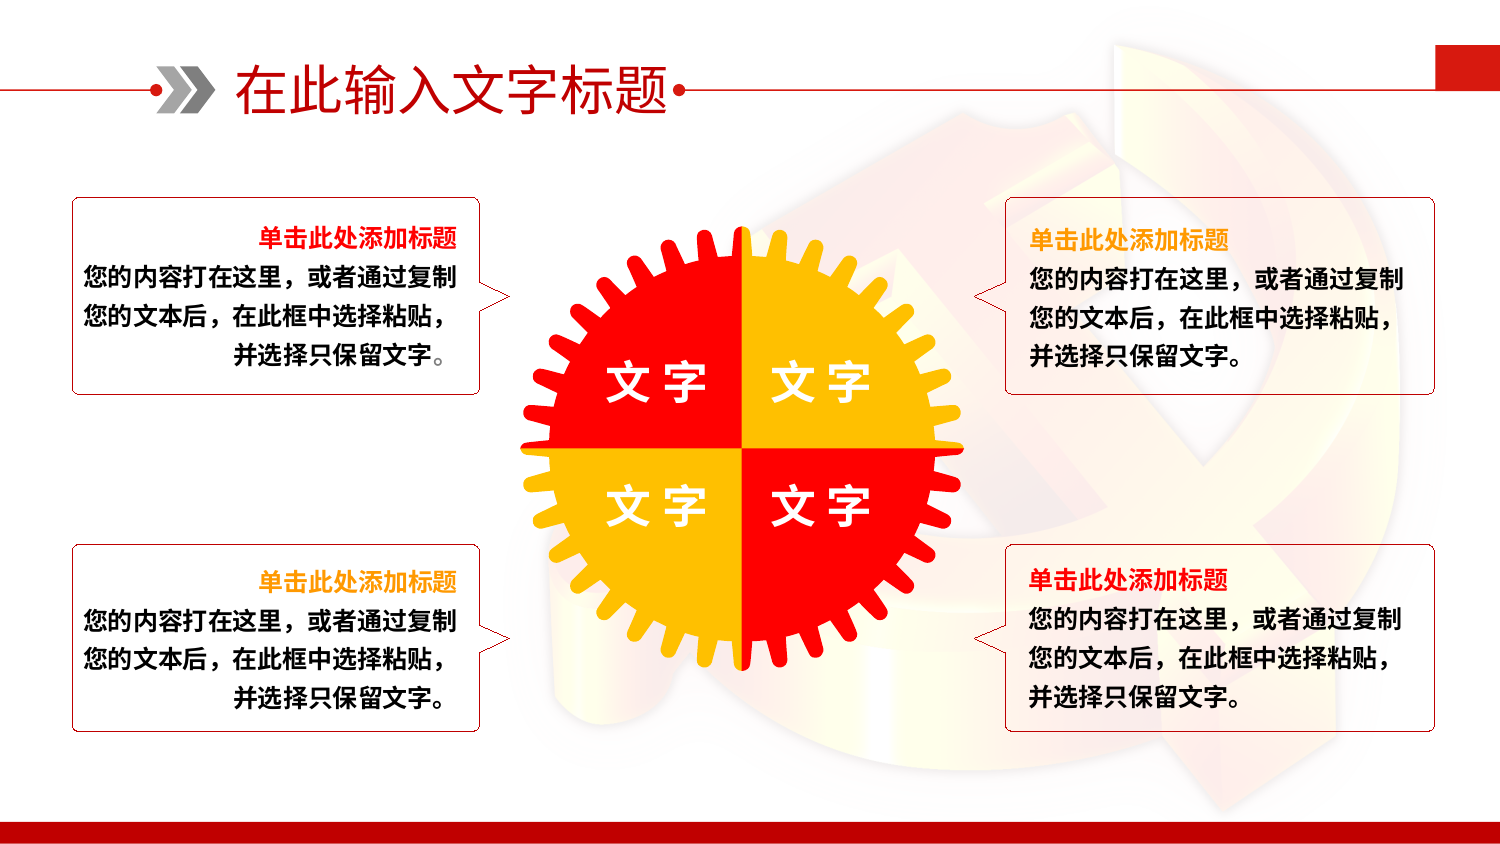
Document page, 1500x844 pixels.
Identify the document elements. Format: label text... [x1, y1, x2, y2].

text_box [1435, 45, 1500, 92]
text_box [520, 226, 965, 672]
text_box [974, 544, 1435, 732]
text_box 单击此处添加标题 您的内容打在这里，或者通过复制您的文本后，在此框中选择粘贴，并选择只保留文字。 [64, 554, 465, 717]
text_box [72, 544, 510, 732]
text_box 单击此处添加标题 您的内容打在这里，或者通过复制您的文本后，在此框中选择粘贴，并选择只保留文字。 [1022, 212, 1417, 374]
text_box 单击此处添加标题 您的内容打在这里，或者通过复制您的文本后，在此框中选择粘贴，并选择只保留文字。 [1021, 552, 1416, 715]
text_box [155, 66, 216, 114]
text_box 在此输入文字标题 [219, 48, 717, 144]
text_box [72, 197, 510, 395]
text_box [672, 83, 1435, 97]
text_box 单击此处添加标题 您的内容打在这里，或者通过复制您的文本后，在此框中选择粘贴，并选择只保留文字。 [64, 210, 465, 373]
text_box [974, 197, 1435, 395]
